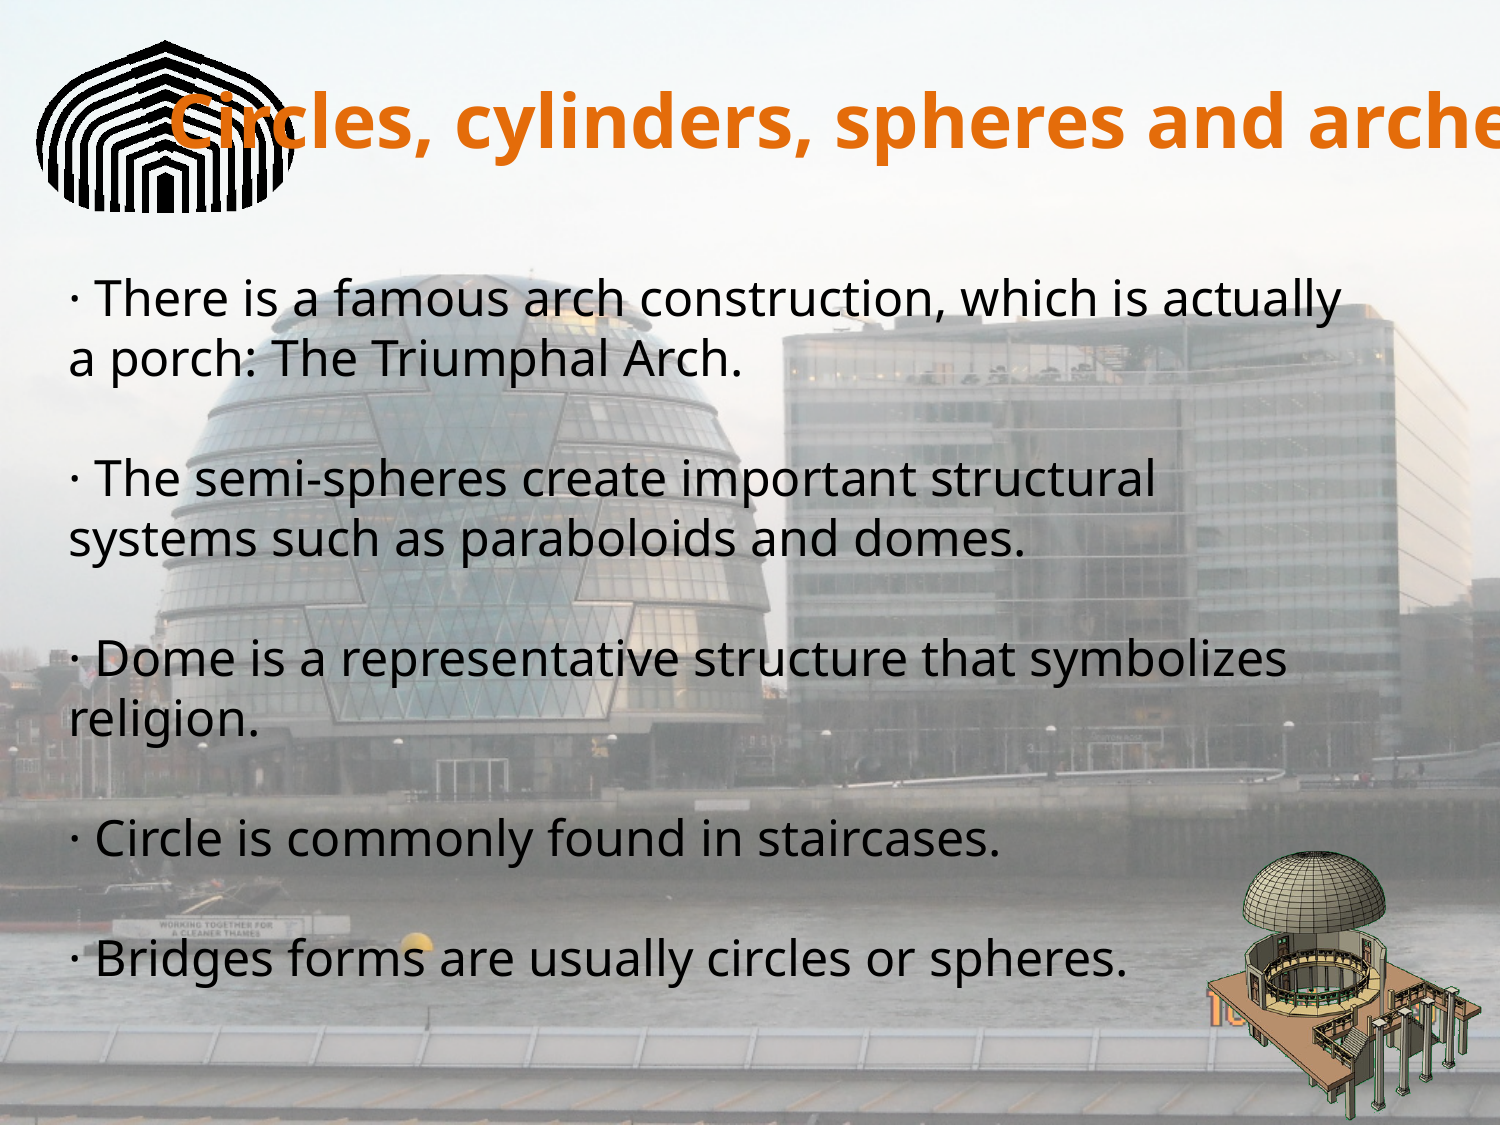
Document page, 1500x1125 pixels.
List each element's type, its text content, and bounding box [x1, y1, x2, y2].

picture [1188, 844, 1500, 1125]
picture [29, 30, 300, 221]
text_box · There is a famous arch construction, which is actually a porch: The Triumphal Arch. · The semi-spheres create important structural systems such as paraboloids and domes. · Dome is a representative structure that symbolizes religion. · Circle is commonly found in staircases. · Bridges forms are usually circles or spheres. [53, 258, 1376, 994]
text_box Circles, cylinders, spheres and arches. [304, 66, 1500, 172]
